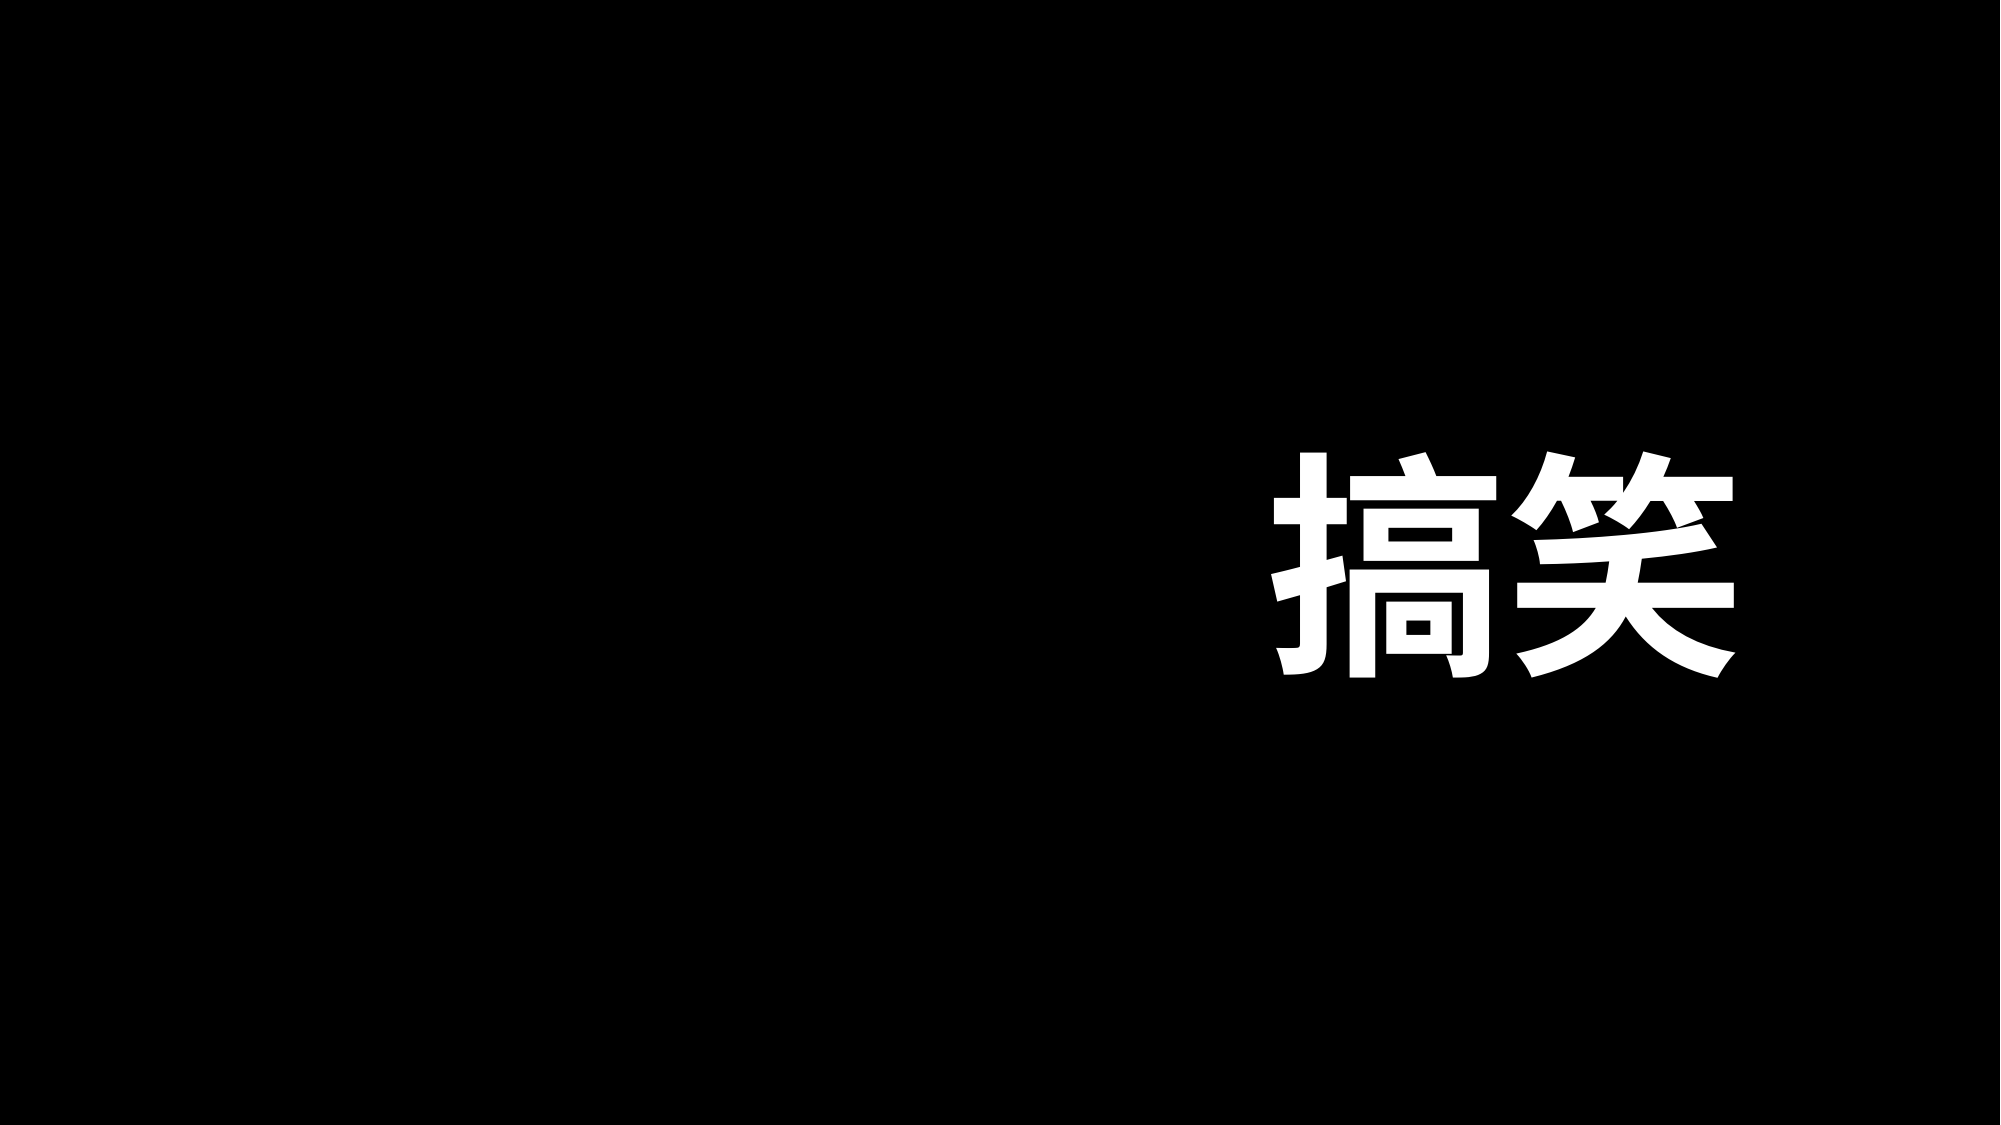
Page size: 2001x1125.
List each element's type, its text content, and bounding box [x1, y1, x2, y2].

text_box 搞笑 [1186, 409, 1825, 712]
